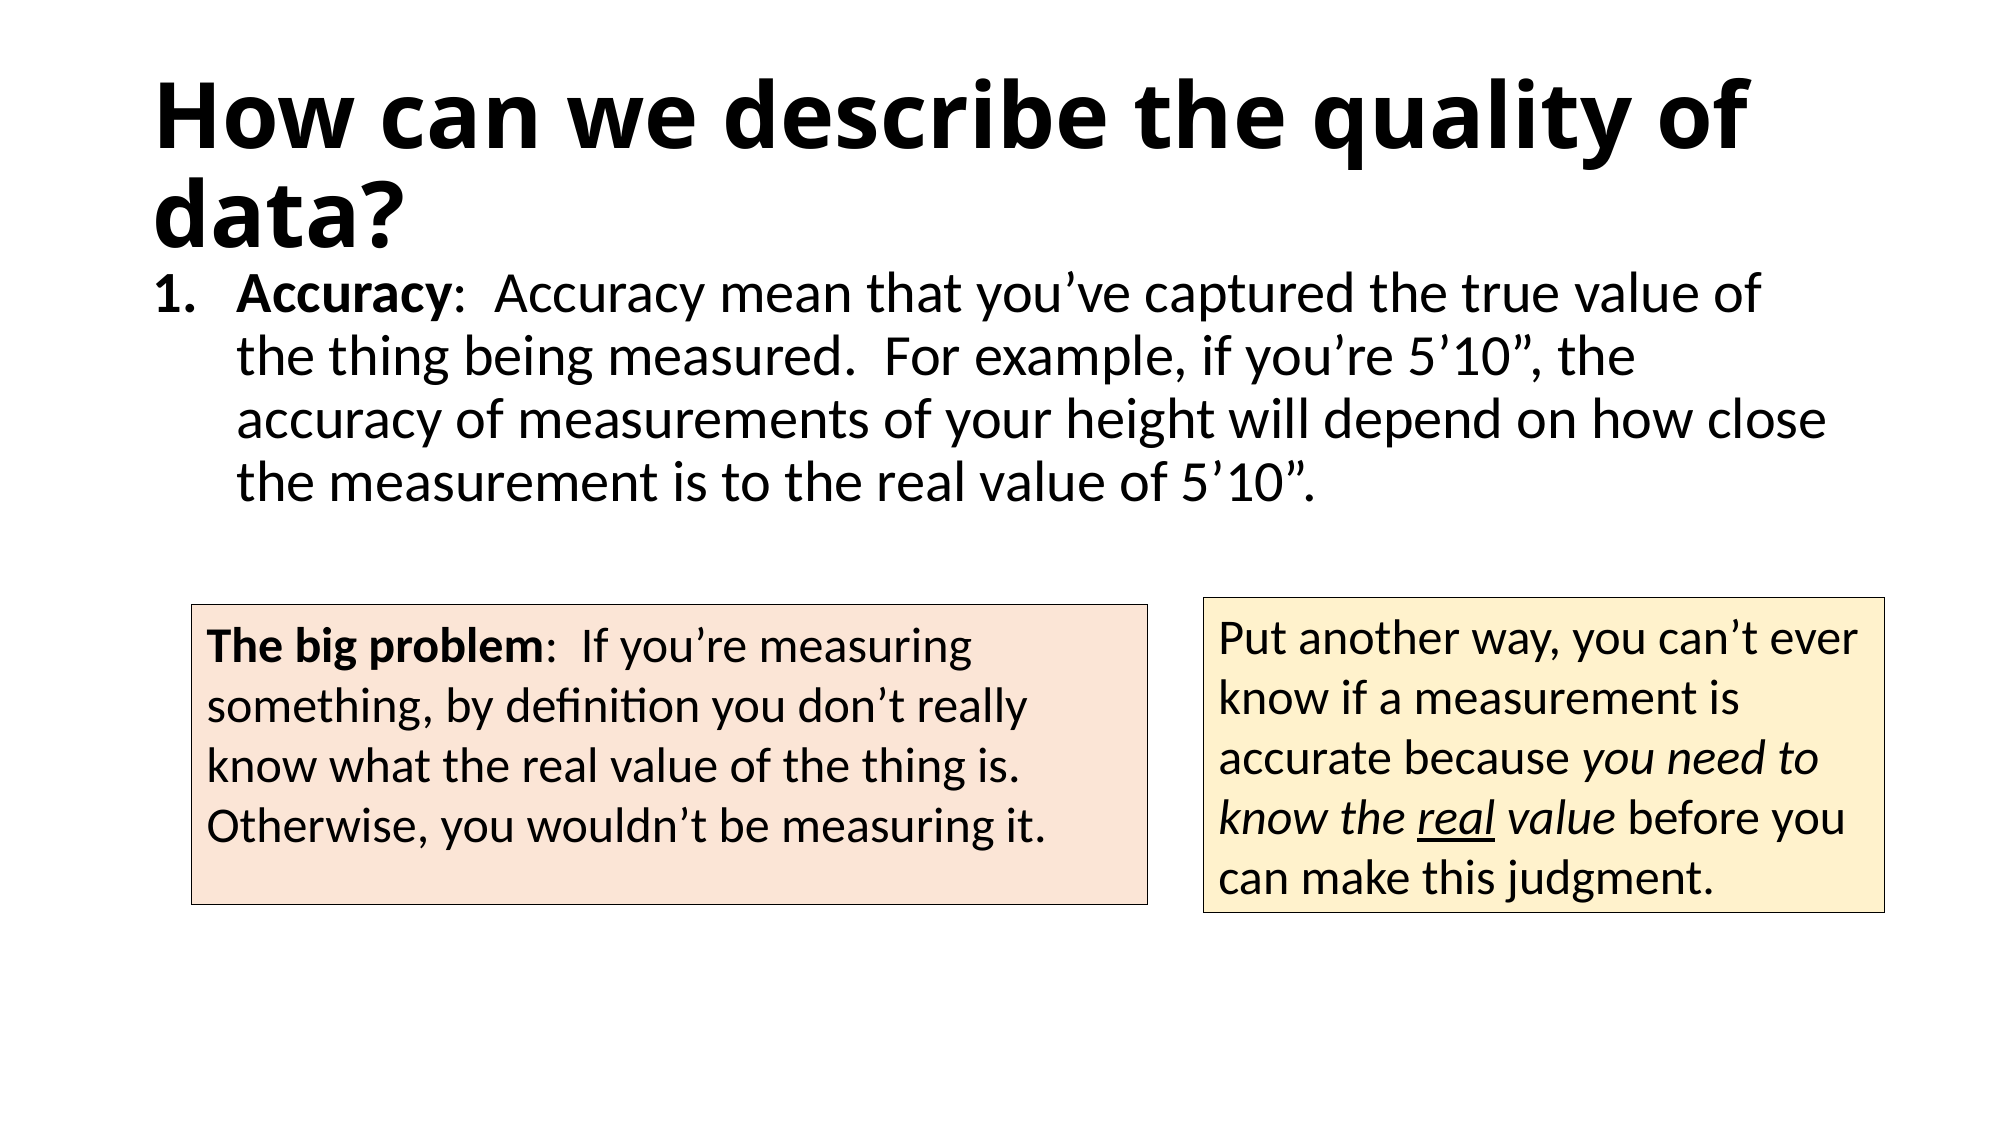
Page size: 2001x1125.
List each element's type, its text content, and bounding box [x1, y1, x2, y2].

text_box Put another way, you can’t ever know if a measurement is accurate because you need to know the real value before you can make this judgment. [1203, 597, 1885, 913]
text_box The big problem: If you’re measuring something, by definition you don’t really know what the real value of the thing is. Otherwise, you wouldn’t be measuring it. [191, 604, 1148, 905]
title How can we describe the quality of data? [137, 59, 1863, 254]
list Accuracy: Accuracy mean that you’ve captured the true value of the thing being measured. For example, if you’re 5’10”, the accuracy of measurements of your height will depend on how close the measurement is to the real value of 5’10”. [137, 254, 1863, 536]
